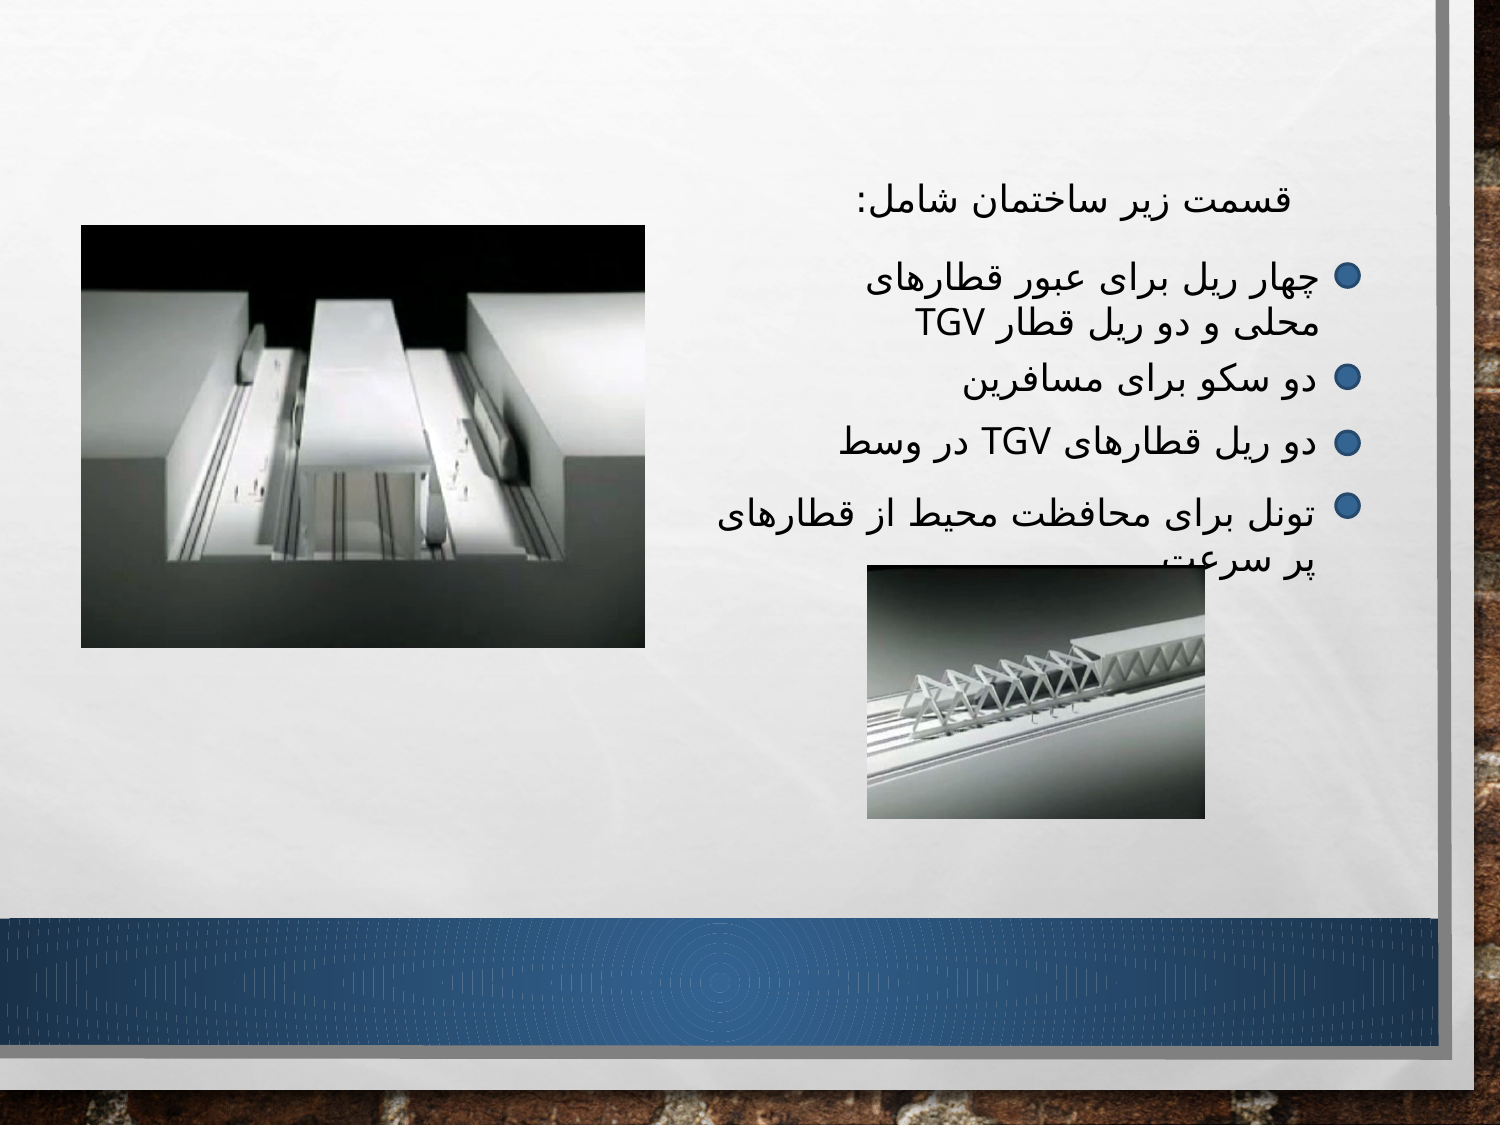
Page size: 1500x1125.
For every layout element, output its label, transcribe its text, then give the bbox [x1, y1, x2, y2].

picture [866, 565, 1205, 819]
text_box چهار ریل برای عبور قطارهای محلی و دو ریل قطار TGV [789, 245, 1336, 351]
text_box دو ریل قطارهای TGV در وسط [786, 409, 1333, 470]
text_box [1334, 429, 1361, 457]
text_box [1334, 262, 1361, 289]
text_box قسمت زیر ساختمان شامل: [761, 167, 1308, 227]
picture [0, 0, 1500, 1125]
picture [81, 225, 645, 648]
text_box دو سکو برای مسافرین [786, 347, 1333, 407]
text_box [1334, 363, 1361, 391]
text_box [1334, 492, 1361, 519]
text_box تونل برای محافظت محیط از قطارهای پر سرعت [679, 481, 1331, 587]
